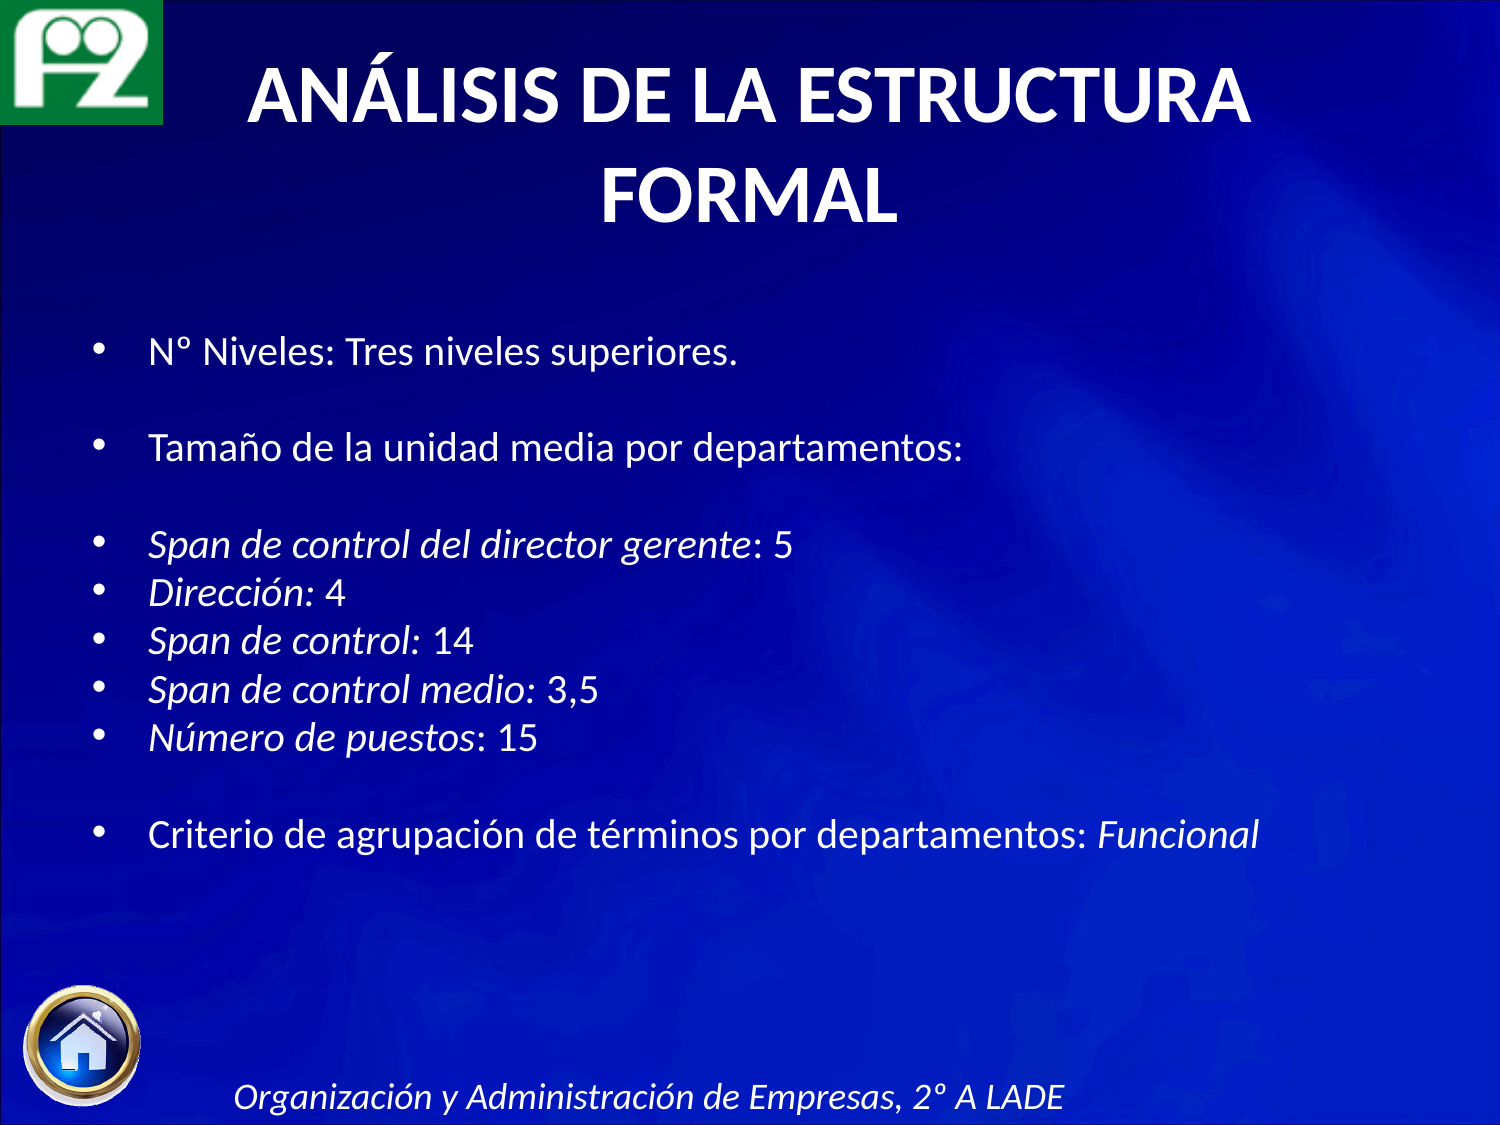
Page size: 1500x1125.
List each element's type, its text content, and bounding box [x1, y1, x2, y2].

picture [0, 0, 1500, 1125]
list Nº Niveles: Tres niveles superiores. Tamaño de la unidad media por departamentos: Span de control del director gerente: 5 Dirección: 4 Span de control: 14 Span de control medio: 3,5 Número de puestos: 15 Criterio de agrupación de términos por departamentos: Funcional [76, 266, 1428, 1010]
text_box Organización y Administración de Empresas, 2º A LADE [218, 1064, 1199, 1125]
title ANÁLISIS DE LA ESTRUCTURA FORMAL [74, 44, 1426, 233]
